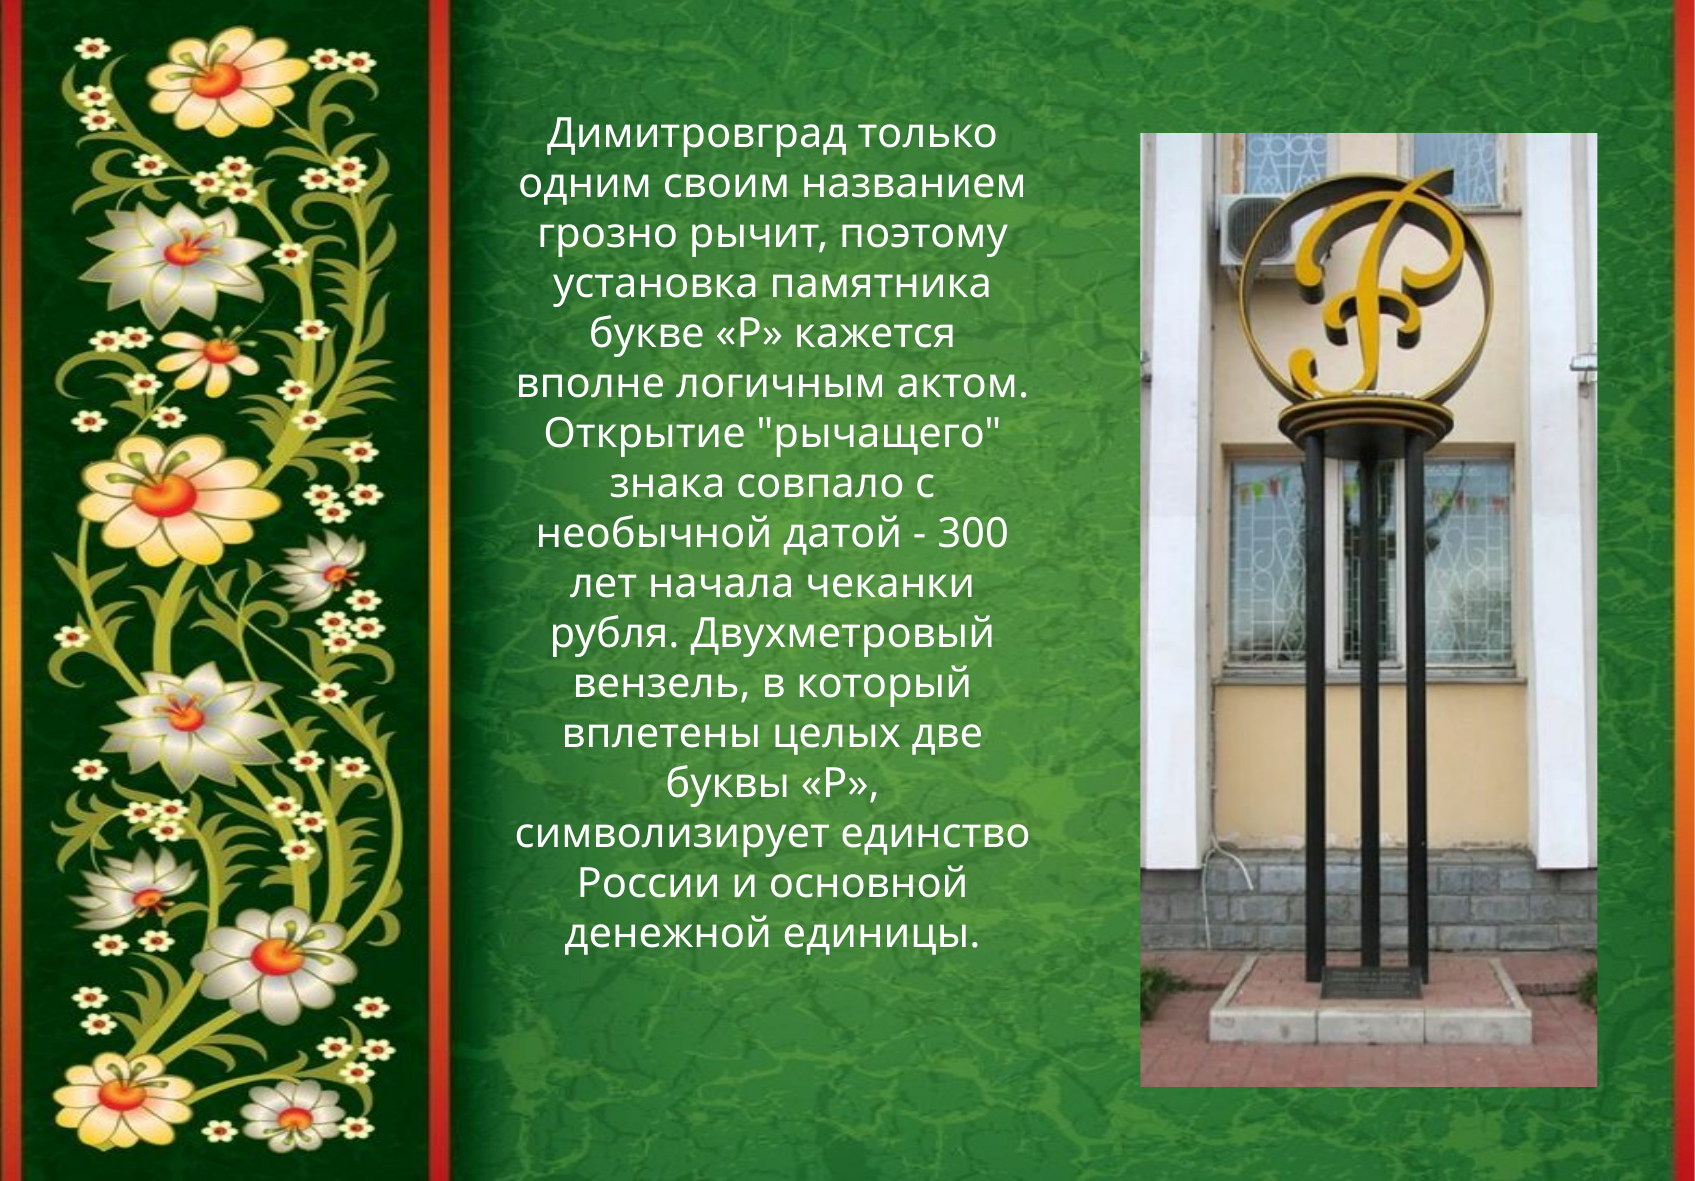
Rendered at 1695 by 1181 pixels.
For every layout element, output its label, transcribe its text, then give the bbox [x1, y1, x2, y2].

picture [0, 0, 1695, 1181]
text_box Димитровград только одним своим названием грозно рычит, поэтому установка памятника букве «Р» кажется вполне логичным актом. Открытие "рычащего" знака совпало с необычной датой - 300 лет начала чеканки рубля. Двухметровый вензель, в который вплетены целых две буквы «Р», символизирует единство России и основной денежной единицы. [495, 98, 1050, 964]
